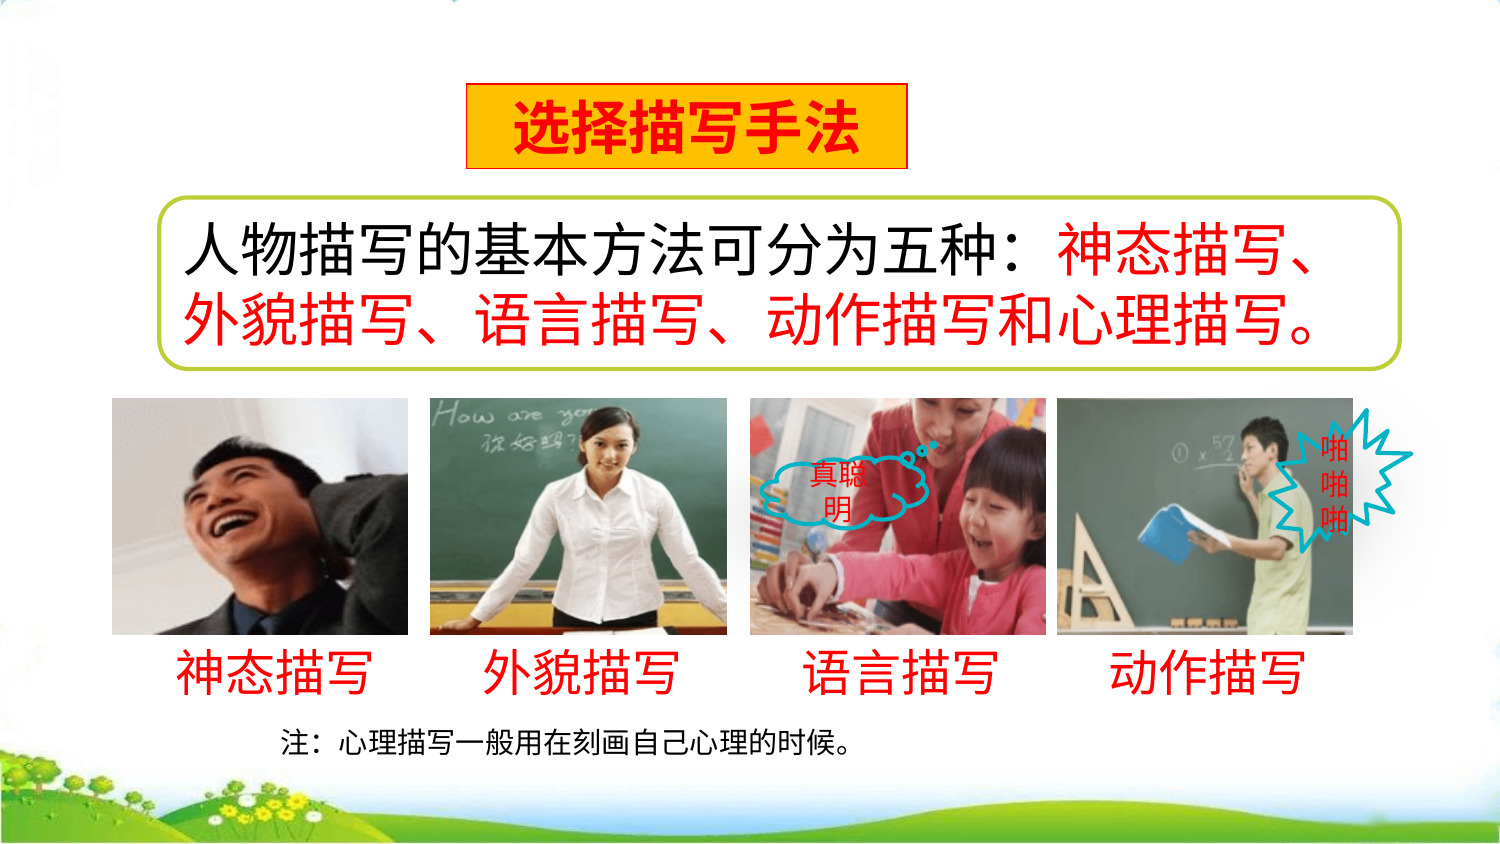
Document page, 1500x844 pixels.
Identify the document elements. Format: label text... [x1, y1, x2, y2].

text_box 啪啪啪 [1358, 408, 1414, 526]
text_box 选择描写手法 [466, 83, 907, 169]
text_box 语言描写 [786, 644, 1017, 710]
text_box 神态描写 [160, 644, 391, 710]
text_box 外貌描写 [467, 644, 698, 710]
text_box 注：心理描写一般用在刻画自己心理的时候。 [265, 717, 1282, 767]
picture [0, 0, 1500, 844]
text_box 人物描写的基本方法可分为五种：神态描写、外貌描写、语言描写、动作描写和心理描写。 [157, 195, 1402, 372]
text_box 动作描写 [1093, 644, 1324, 710]
